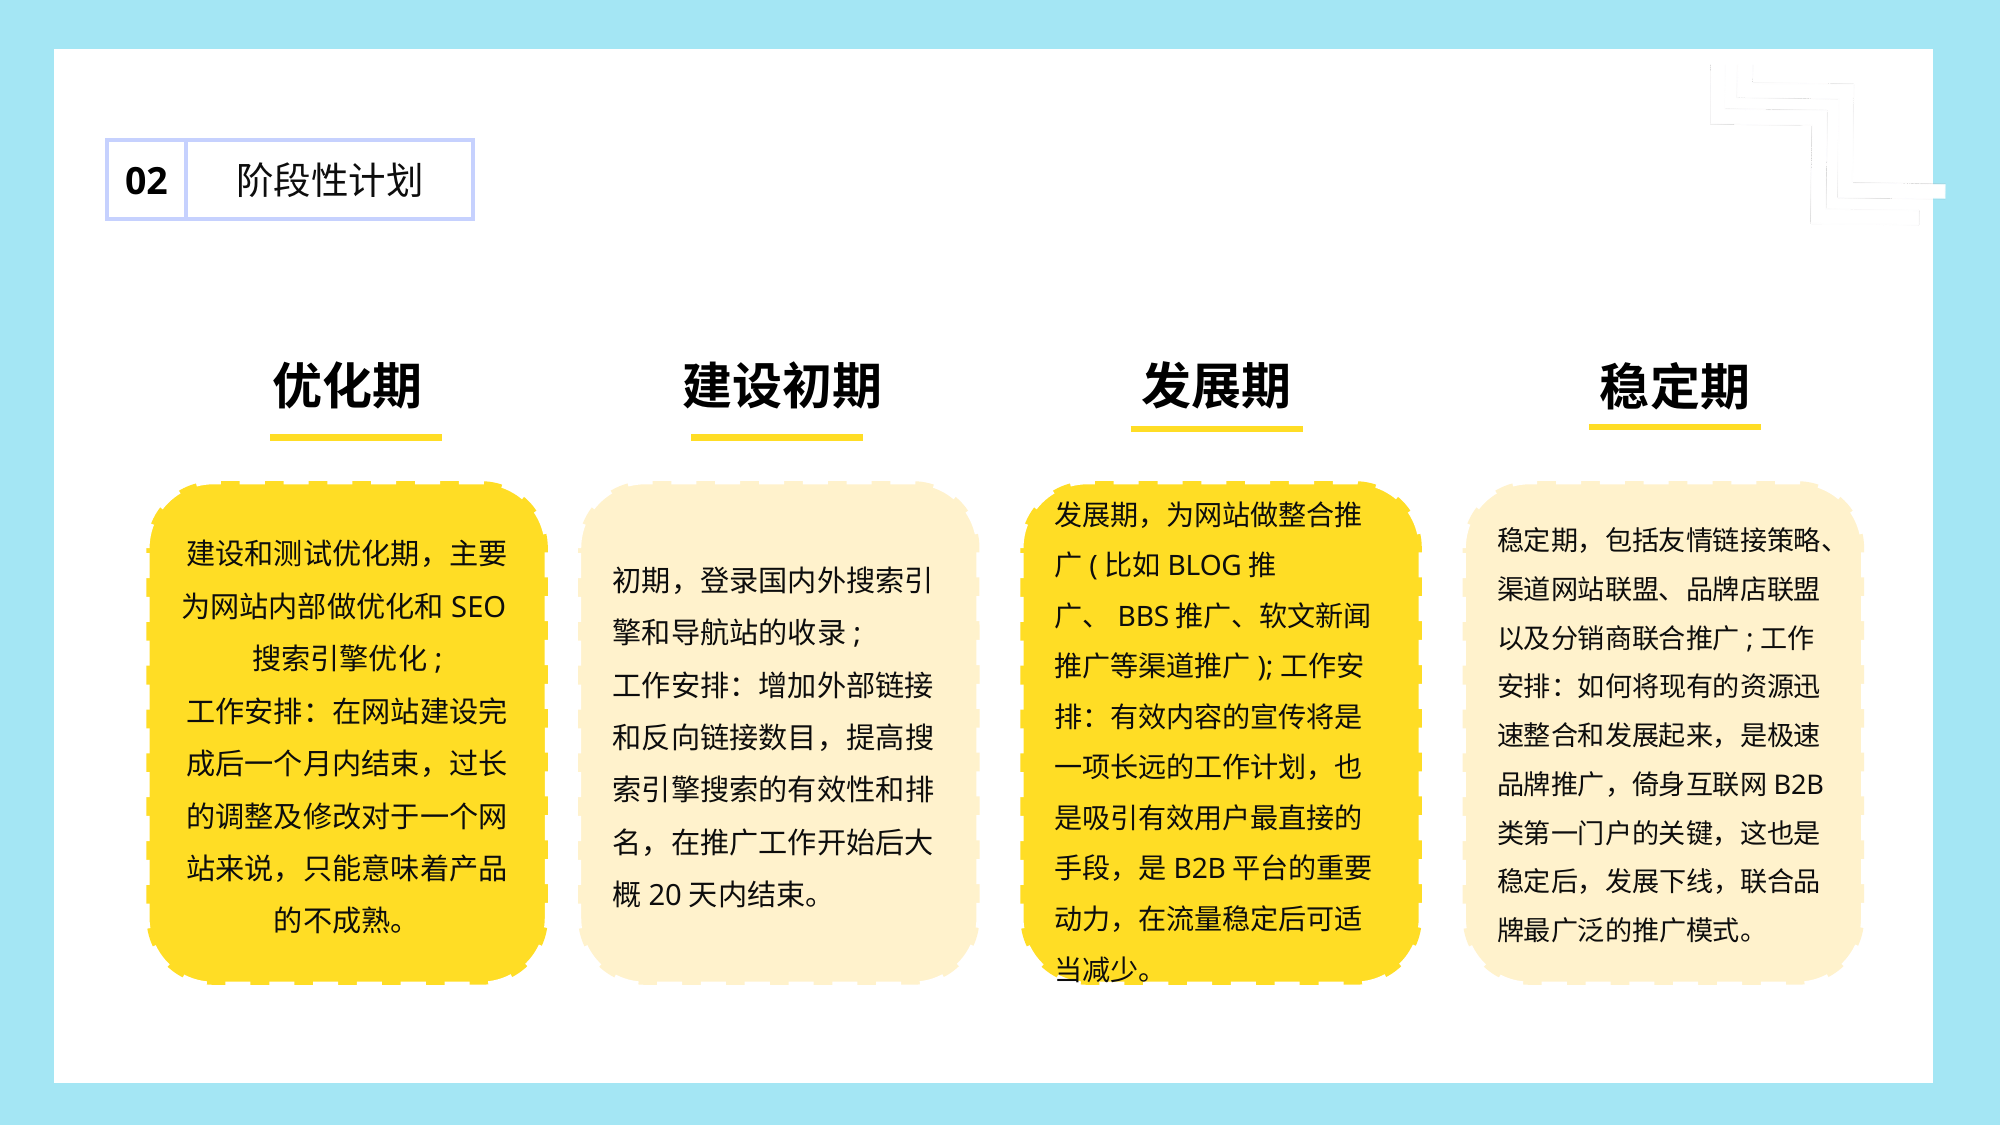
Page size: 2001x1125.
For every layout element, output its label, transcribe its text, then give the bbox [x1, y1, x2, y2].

text_box 发展期 [1077, 331, 1355, 438]
text_box 优化期 [208, 331, 486, 438]
text_box 稳定期，包括友情链接策略、渠道网站联盟、品牌店联盟以及分销商联合推广;工作安排：如何将现有的资源迅速整合和发展起来，是极速品牌推广，倚身互联网B2B类第一门户的关键，这也是稳定后，发展下线，联合品牌最广泛的推广模式。 [1461, 480, 1866, 986]
text_box 建设初期 [620, 331, 946, 438]
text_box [106, 140, 474, 220]
text_box 建设和测试优化期，主要为网站内部做优化和SEO搜索引擎优化; 工作安排：在网站建设完成后一个月内结束，过长的调整及修改对于一个网站来说，只能意味着产品的不成熟。 [145, 480, 549, 986]
text_box 初期，登录国内外搜索引擎和导航站的收录; 工作安排：增加外部链接和反向链接数目，提高搜索引擎搜索的有效性和排名，在推广工作开始后大概20天内结束。 [577, 480, 981, 986]
text_box 稳定期 [1536, 332, 1814, 439]
picture [1651, 59, 1976, 384]
text_box 发展期，为网站做整合推广(比如BLOG推广、BBS推广、软文新闻推广等渠道推广);工作安排：有效内容的宣传将是一项长远的工作计划，也是吸引有效用户最直接的手段，是B2B平台的重要动力，在流量稳定后可适当减少。 [1019, 480, 1423, 986]
